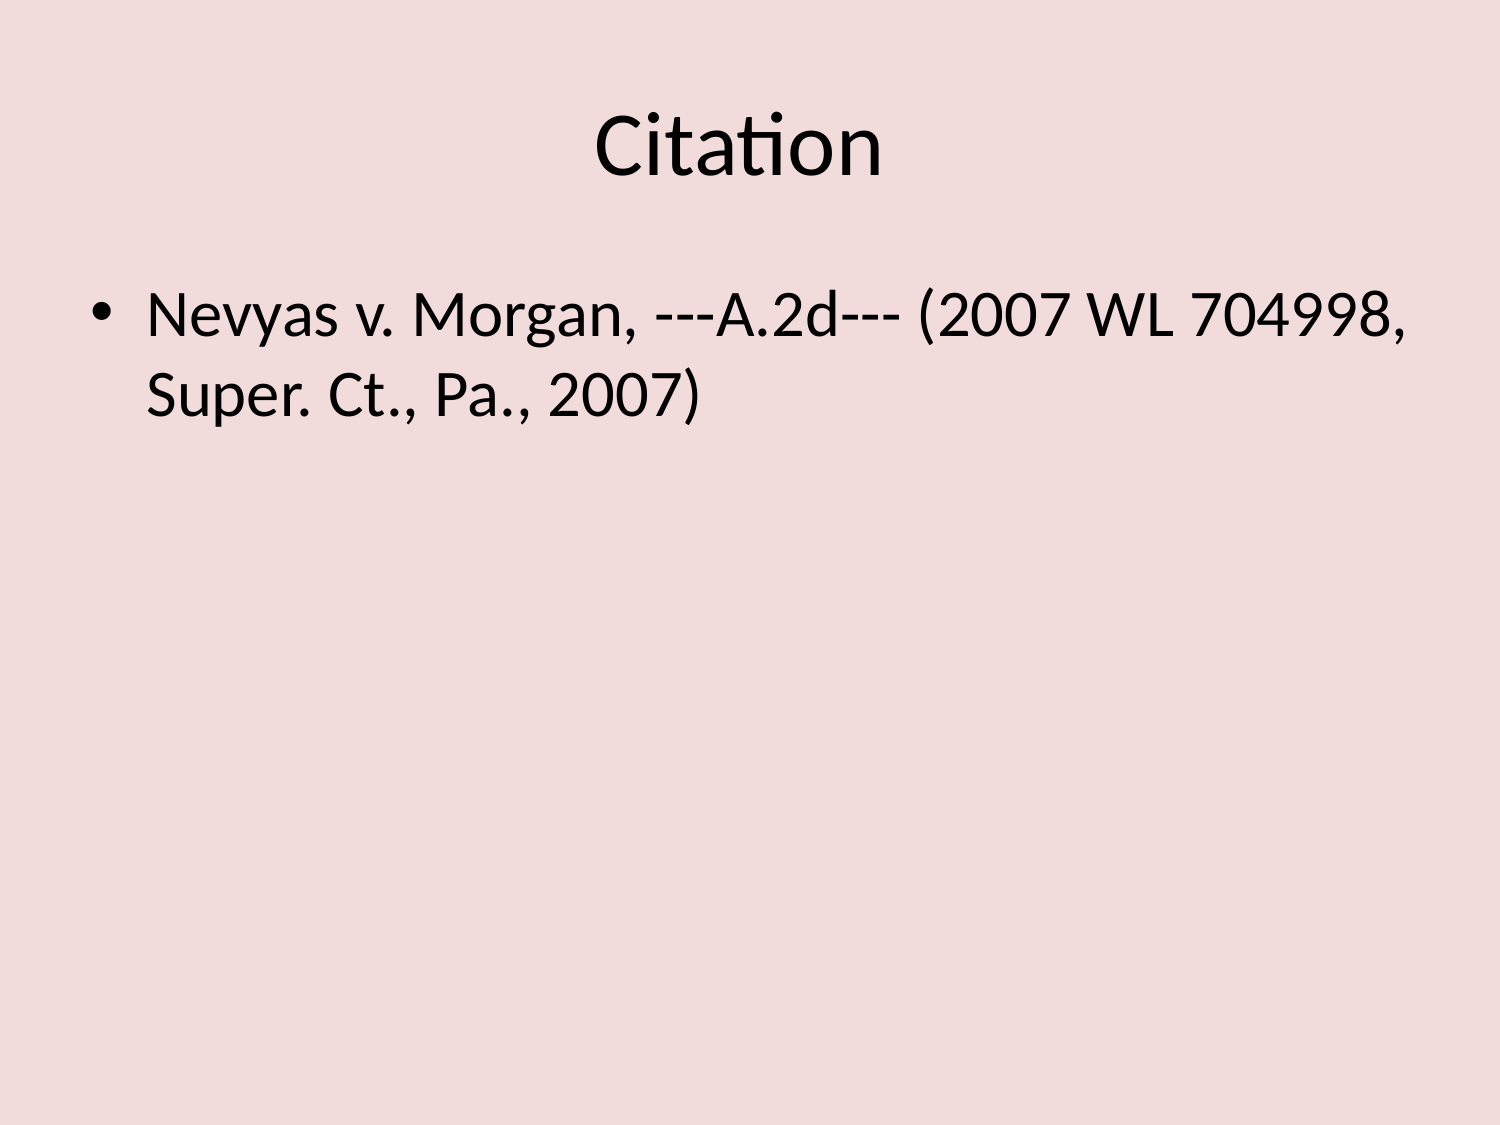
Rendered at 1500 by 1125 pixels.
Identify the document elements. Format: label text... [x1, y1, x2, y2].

title Citation [75, 45, 1425, 233]
list Nevyas v. Morgan, ---A.2d--- (2007 WL 704998, Super. Ct., Pa., 2007) [75, 262, 1425, 1005]
